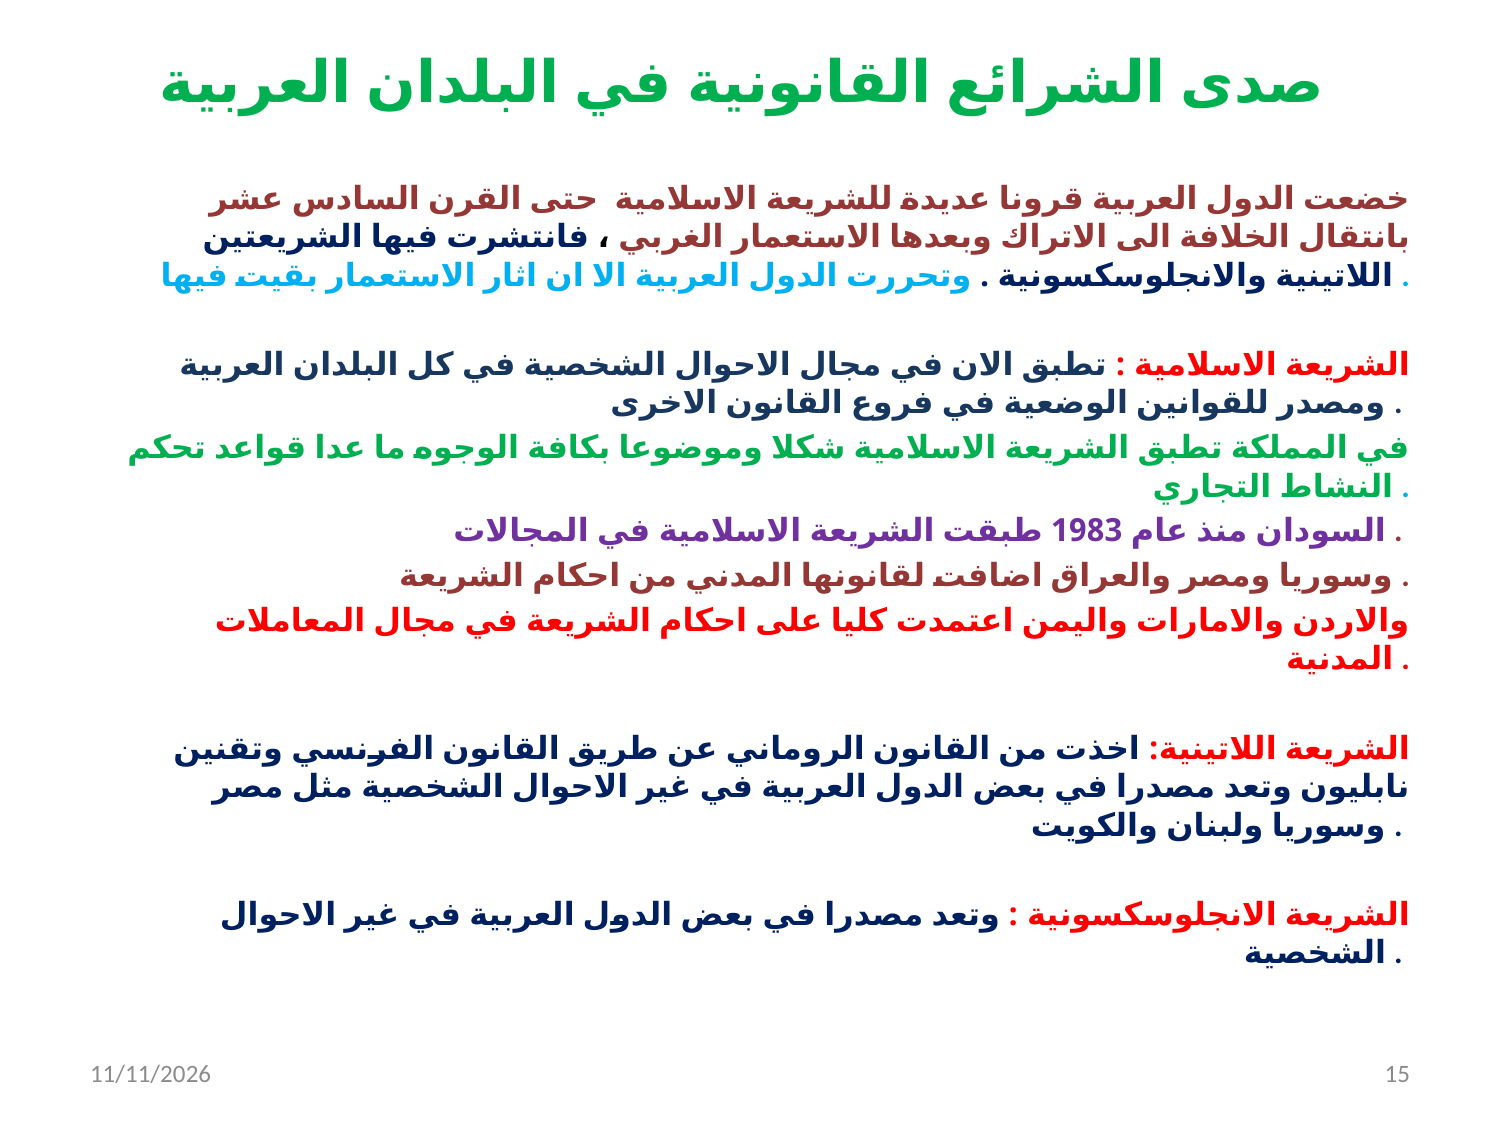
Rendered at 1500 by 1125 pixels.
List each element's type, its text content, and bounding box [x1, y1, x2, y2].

title صدى الشرائع القانونية في البلدان العربية [75, 45, 1425, 113]
list خضعت الدول العربية قرونا عديدة للشريعة الاسلامية حتى القرن السادس عشر بانتقال الخلافة الى الاتراك وبعدها الاستعمار الغربي ، فانتشرت فيها الشريعتين اللاتينية والانجلوسكسونية . وتحررت الدول العربية الا ان اثار الاستعمار بقيت فيها . الشريعة الاسلامية : تطبق الان في مجال الاحوال الشخصية في كل البلدان العربية ومصدر للقوانين الوضعية في فروع القانون الاخرى . في المملكة تطبق الشريعة الاسلامية شكلا وموضوعا بكافة الوجوه ما عدا قواعد تحكم النشاط التجاري . السودان منذ عام 1983 طبقت الشريعة الاسلامية في المجالات . وسوريا ومصر والعراق اضافت لقانونها المدني من احكام الشريعة . والاردن والامارات واليمن اعتمدت كليا على احكام الشريعة في مجال المعاملات المدنية . الشريعة اللاتينية: اخذت من القانون الروماني عن طريق القانون الفرنسي وتقنين نابليون وتعد مصدرا في بعض الدول العربية في غير الاحوال الشخصية مثل مصر وسوريا ولبنان والكويت . الشريعة الانجلوسكسونية : وتعد مصدرا في بعض الدول العربية في غير الاحوال الشخصية . [75, 125, 1425, 1005]
slide_number 15 [1074, 1042, 1425, 1103]
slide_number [75, 1042, 425, 1103]
